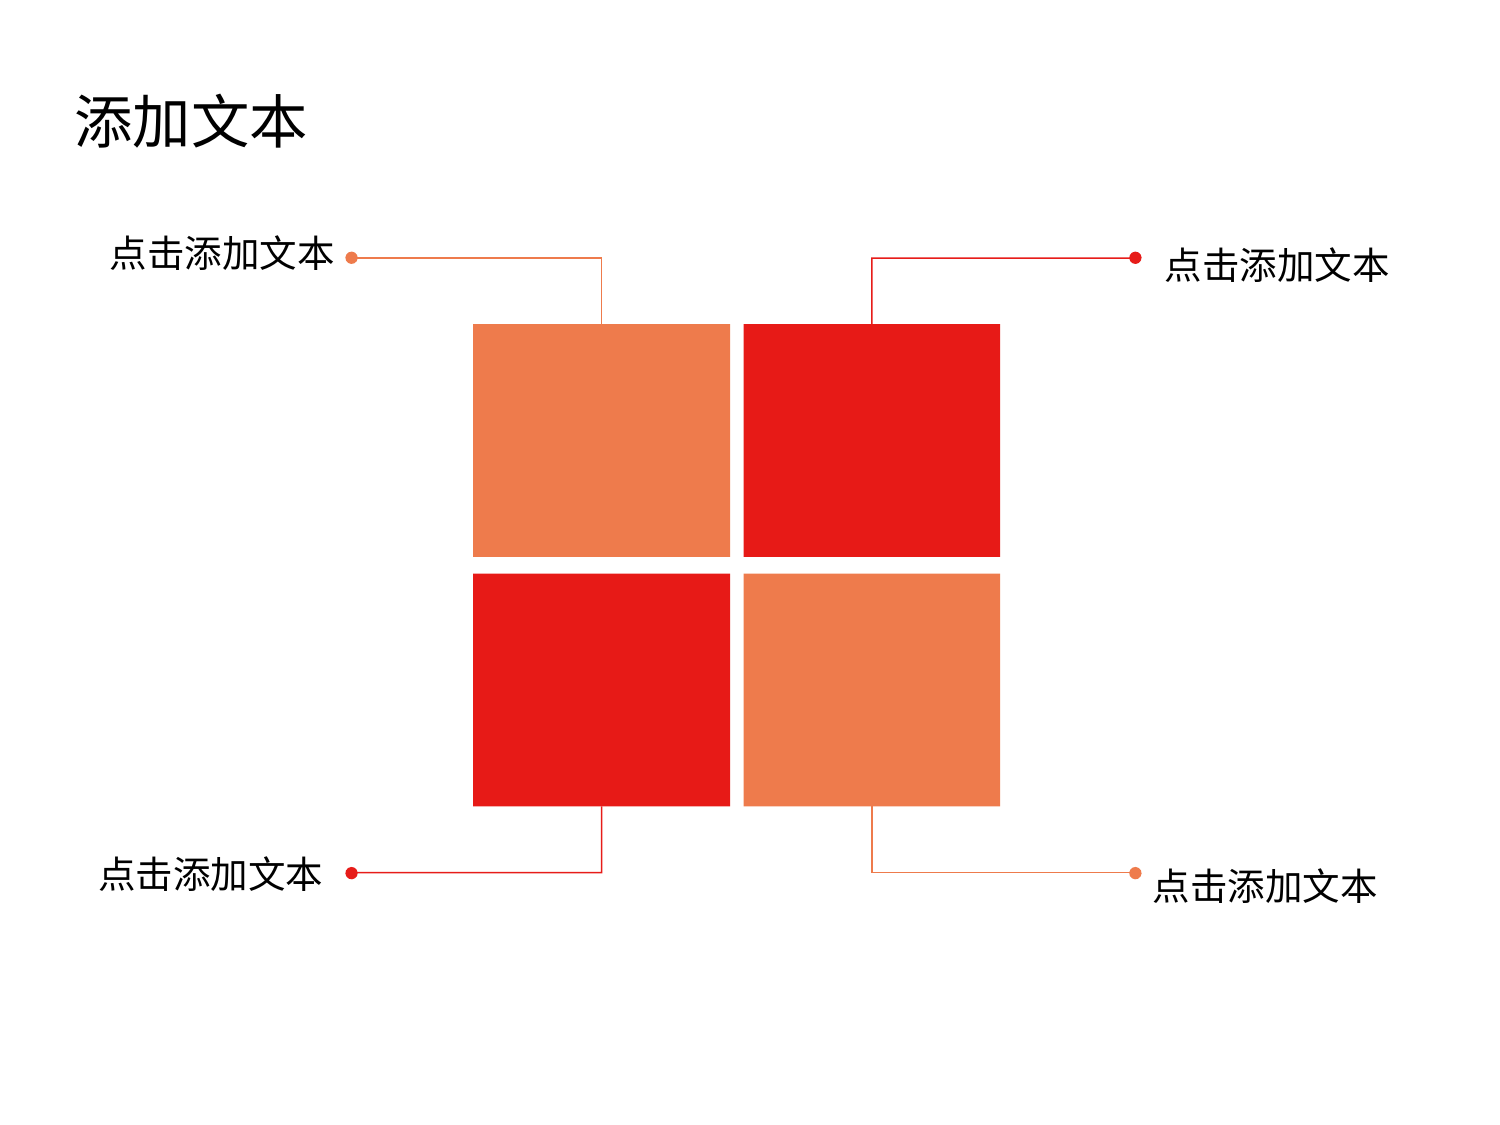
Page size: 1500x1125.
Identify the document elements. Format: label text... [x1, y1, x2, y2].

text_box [970, 159, 1038, 423]
text_box 点击添加文本 [1149, 234, 1405, 295]
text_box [443, 165, 510, 417]
text_box [473, 573, 731, 807]
text_box 点击添加文本 [1137, 855, 1393, 916]
text_box [743, 324, 1001, 557]
text_box [743, 573, 1001, 807]
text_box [970, 707, 1038, 972]
text_box 点击添加文本 [95, 222, 350, 283]
text_box 点击添加文本 [83, 843, 339, 904]
text_box [473, 324, 731, 557]
text_box 添加文本 [60, 78, 323, 163]
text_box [442, 714, 511, 966]
